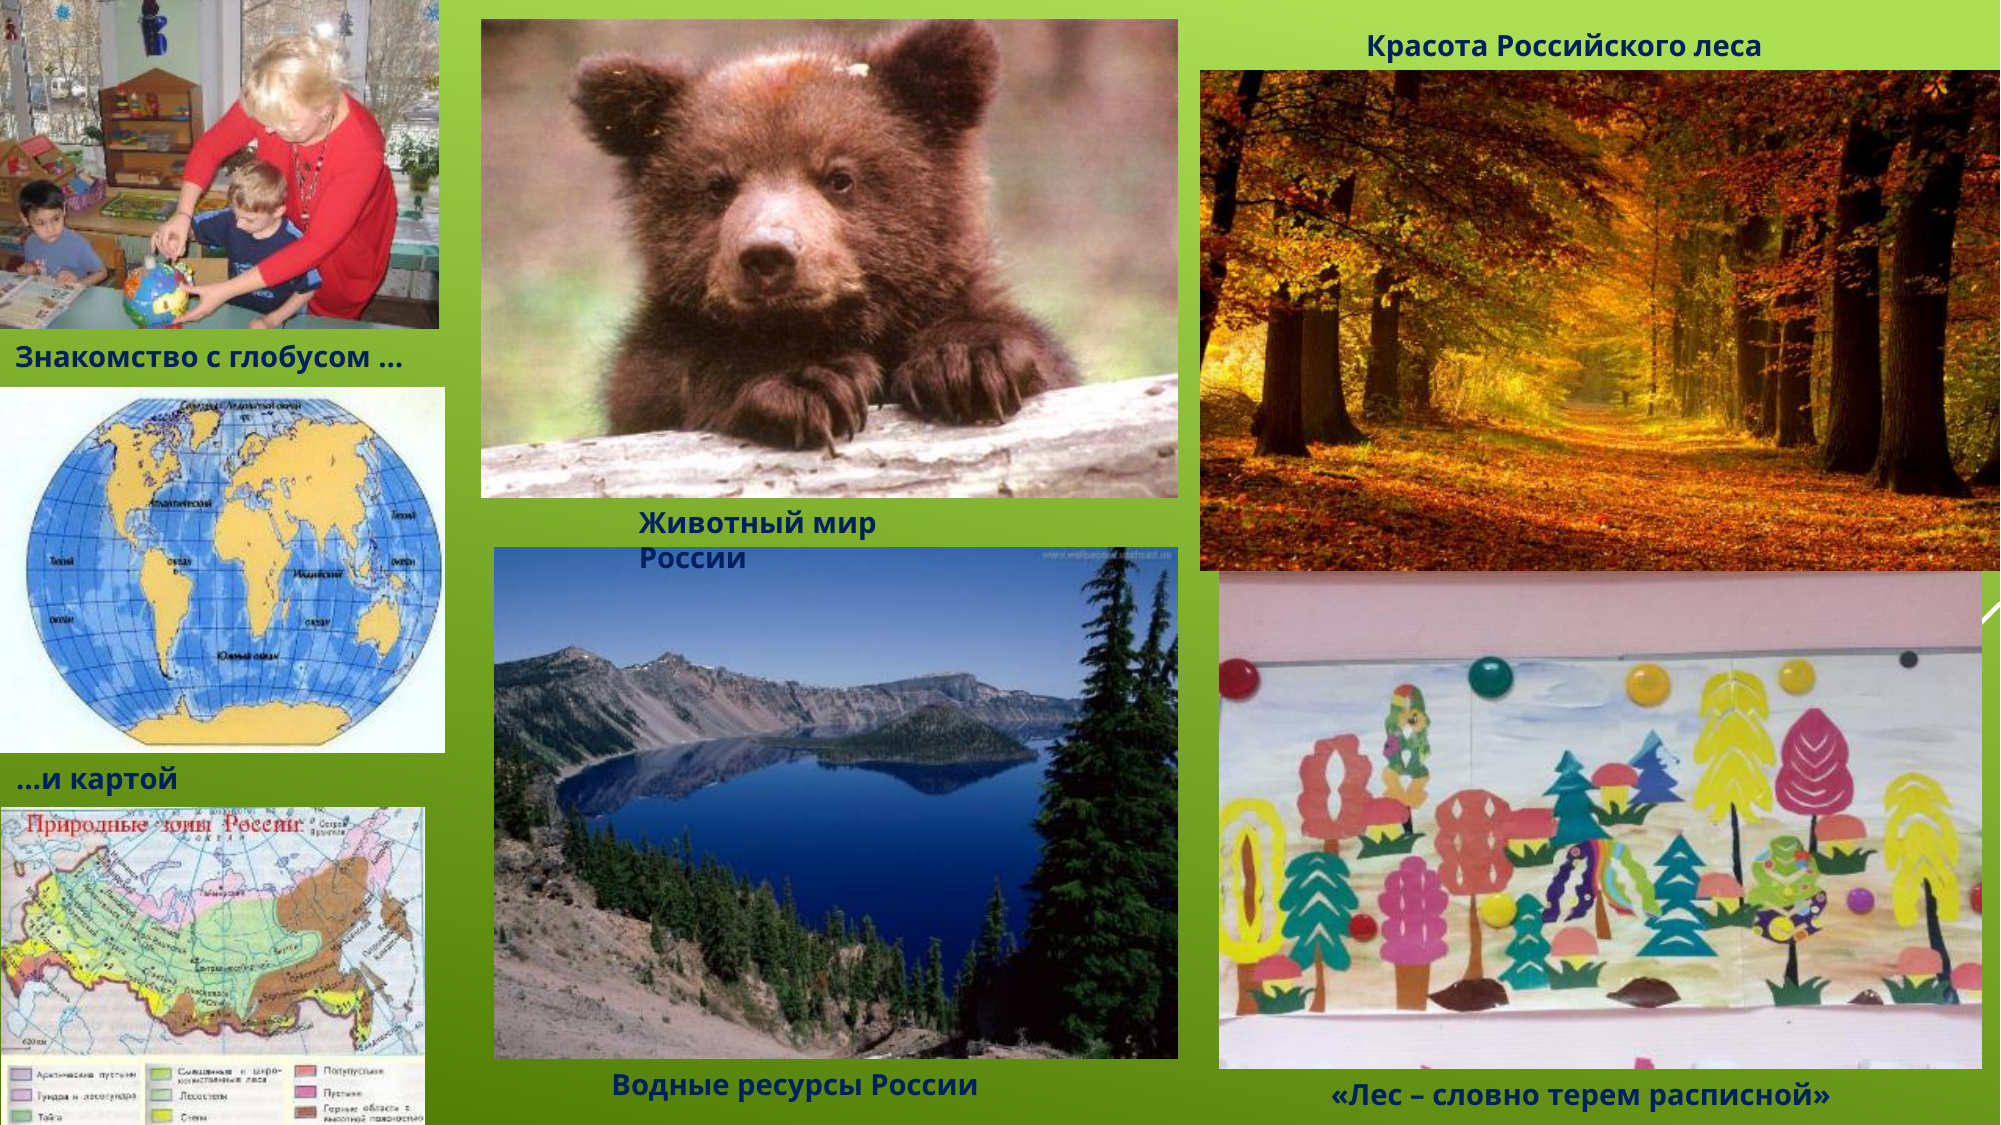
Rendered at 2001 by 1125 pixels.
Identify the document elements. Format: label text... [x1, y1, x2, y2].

picture [494, 546, 1178, 1060]
text_box Знакомство с глобусом … [0, 330, 439, 381]
text_box Животный мир России [624, 498, 992, 546]
text_box …и картой [1, 753, 369, 803]
text_box «Лес – словно терем расписной» [1316, 1070, 1880, 1119]
text_box Водные ресурсы России [596, 1060, 1063, 1109]
text_box Красота Российского леса [1351, 19, 1906, 70]
picture [0, 0, 439, 329]
picture [0, 387, 445, 753]
picture [1200, 70, 2000, 1070]
picture [481, 19, 1178, 498]
picture [0, 807, 425, 1125]
